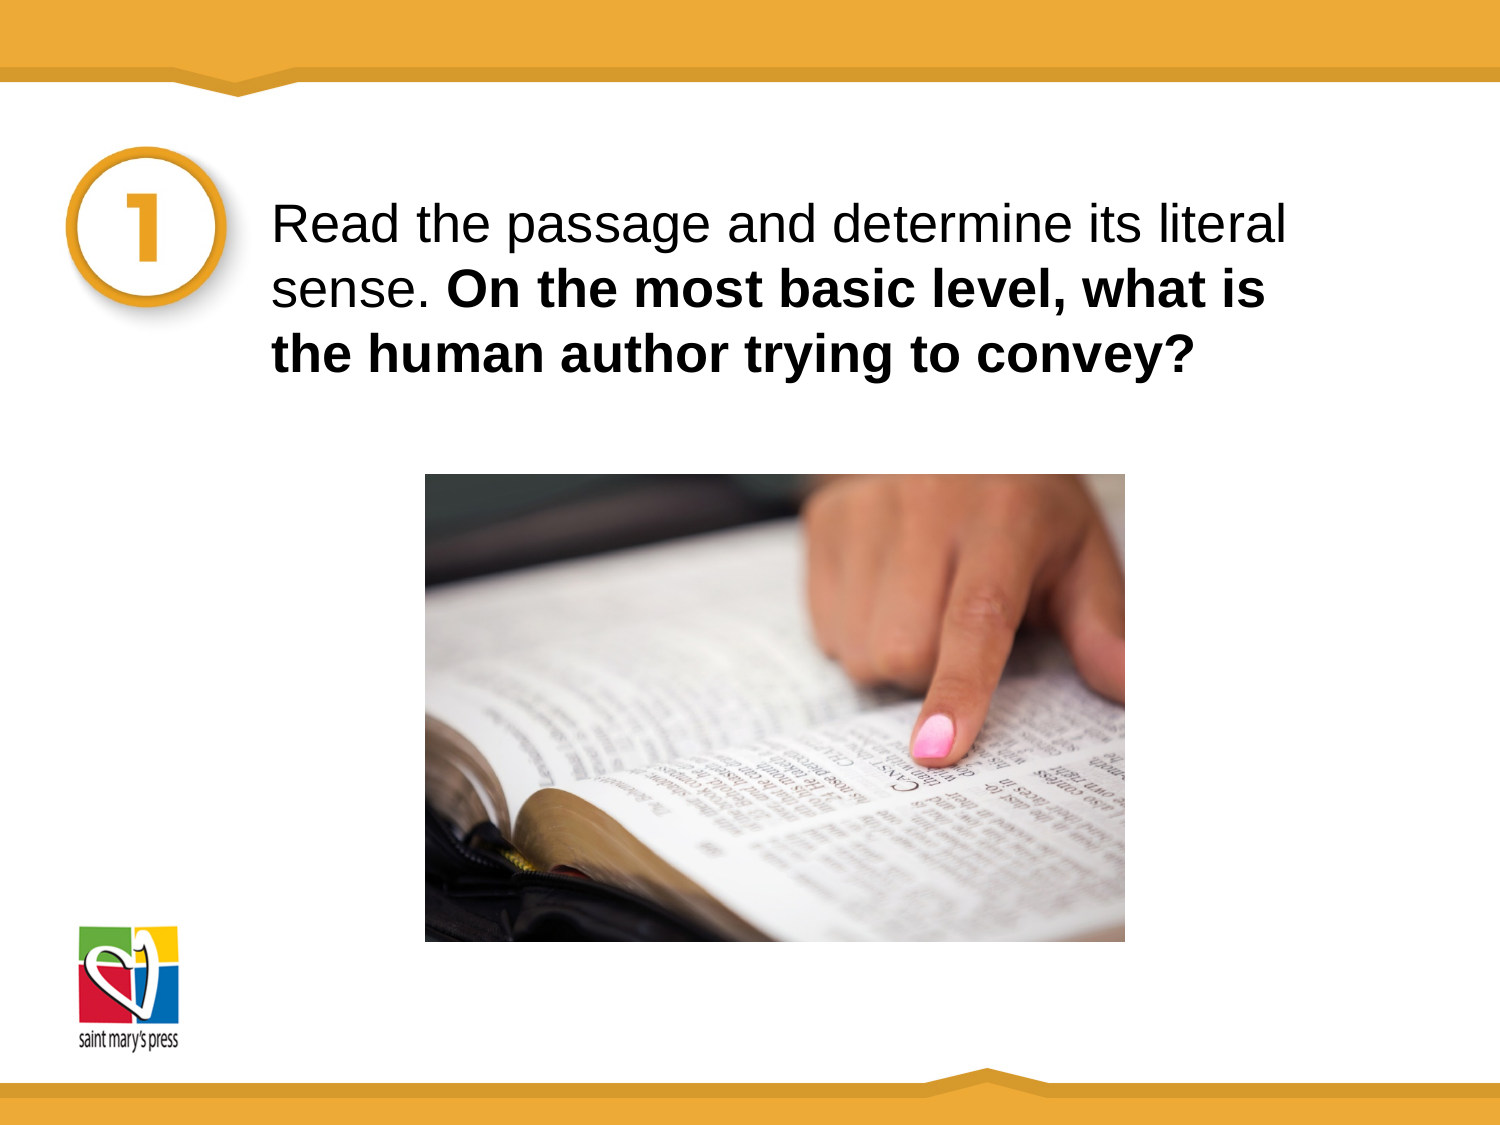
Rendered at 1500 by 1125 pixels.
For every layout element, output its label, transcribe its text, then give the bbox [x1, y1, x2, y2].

title Read the passage and determine its literal sense. On the most basic level, what is the human author trying to convey? [256, 275, 1500, 513]
picture [0, 0, 1500, 1125]
